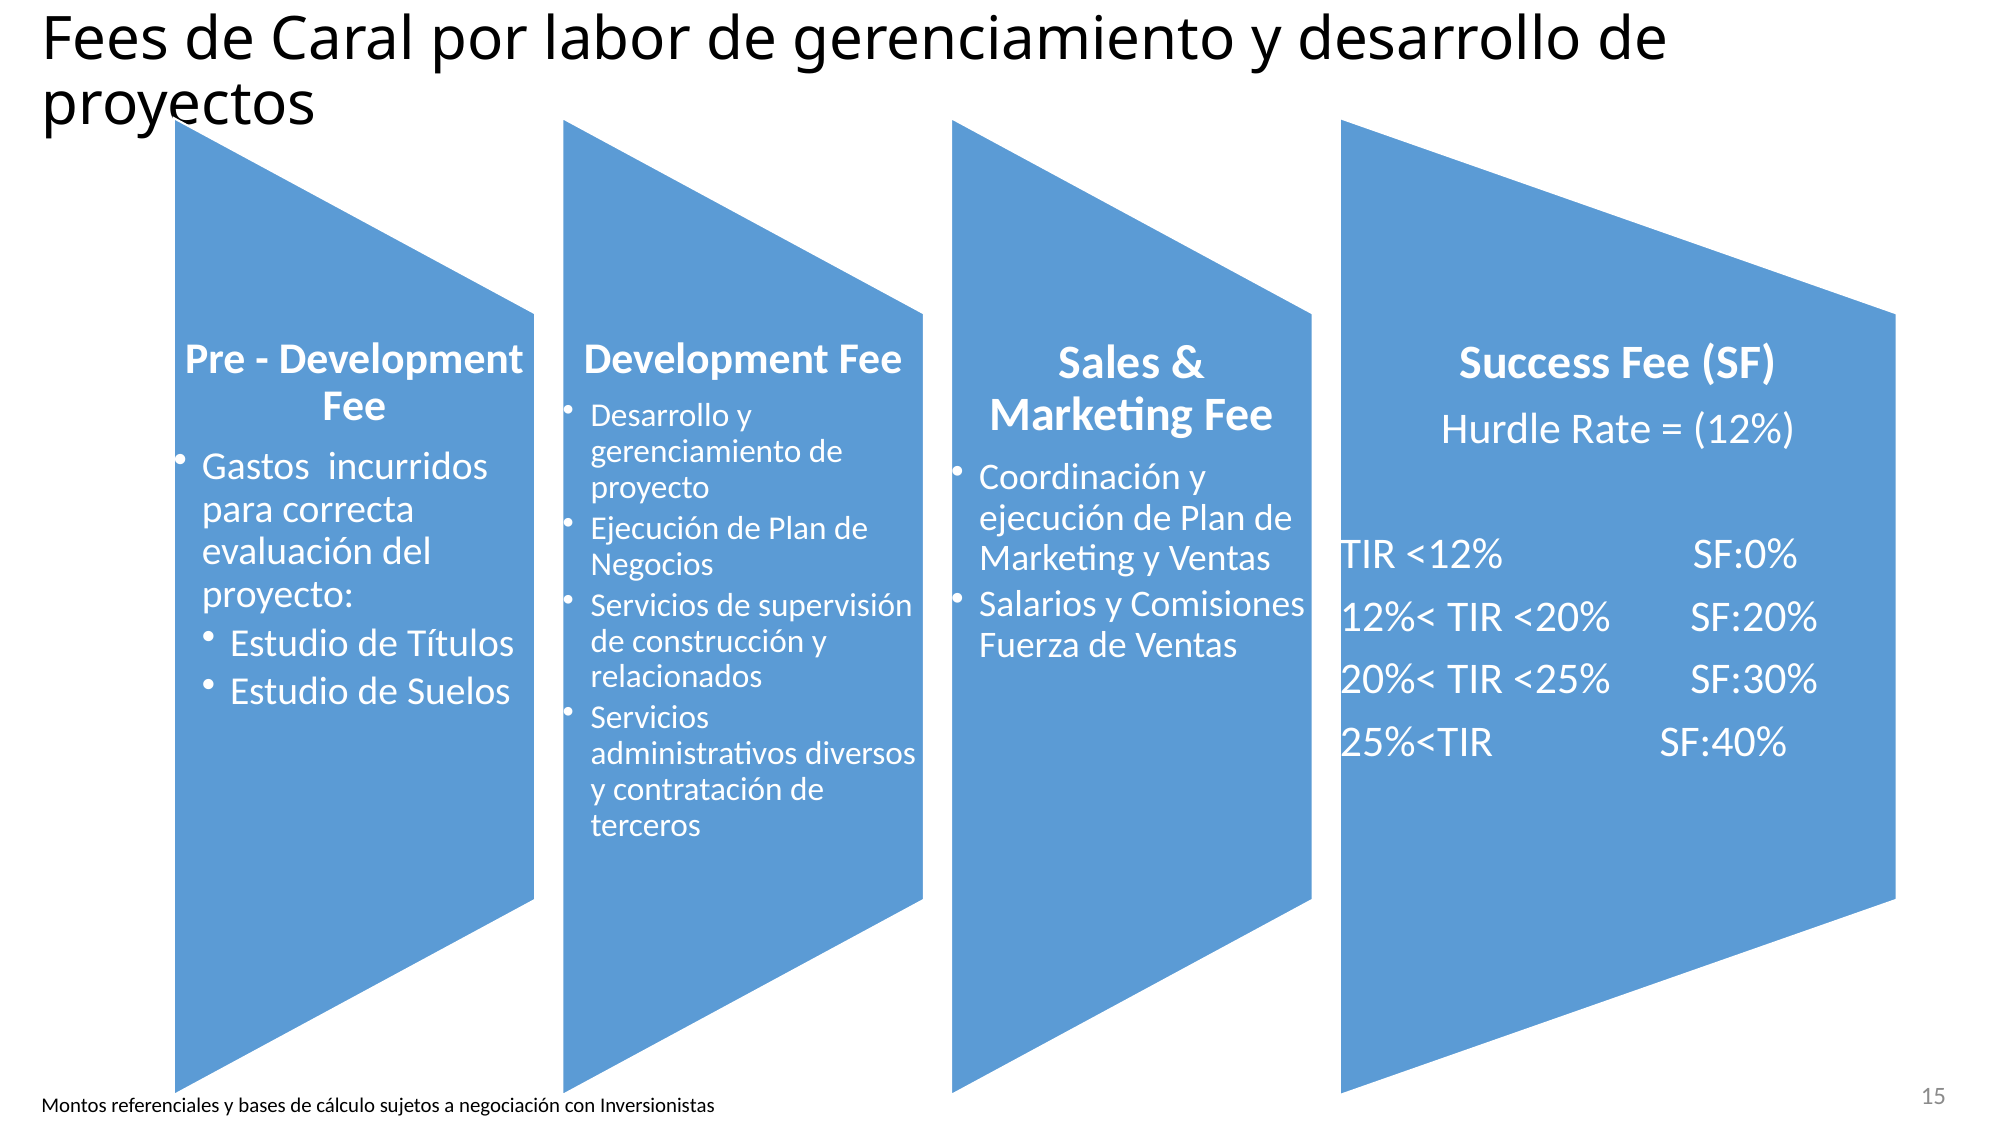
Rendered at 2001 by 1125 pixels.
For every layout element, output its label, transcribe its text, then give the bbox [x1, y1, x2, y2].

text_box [173, 117, 1898, 1095]
slide_number 15 [1494, 1065, 1962, 1125]
text_box Montos referenciales y bases de cálculo sujetos a negociación con Inversionistas [26, 1084, 1401, 1125]
title Fees de Caral por labor de gerenciamiento y desarrollo de proyectos [26, 0, 1962, 146]
